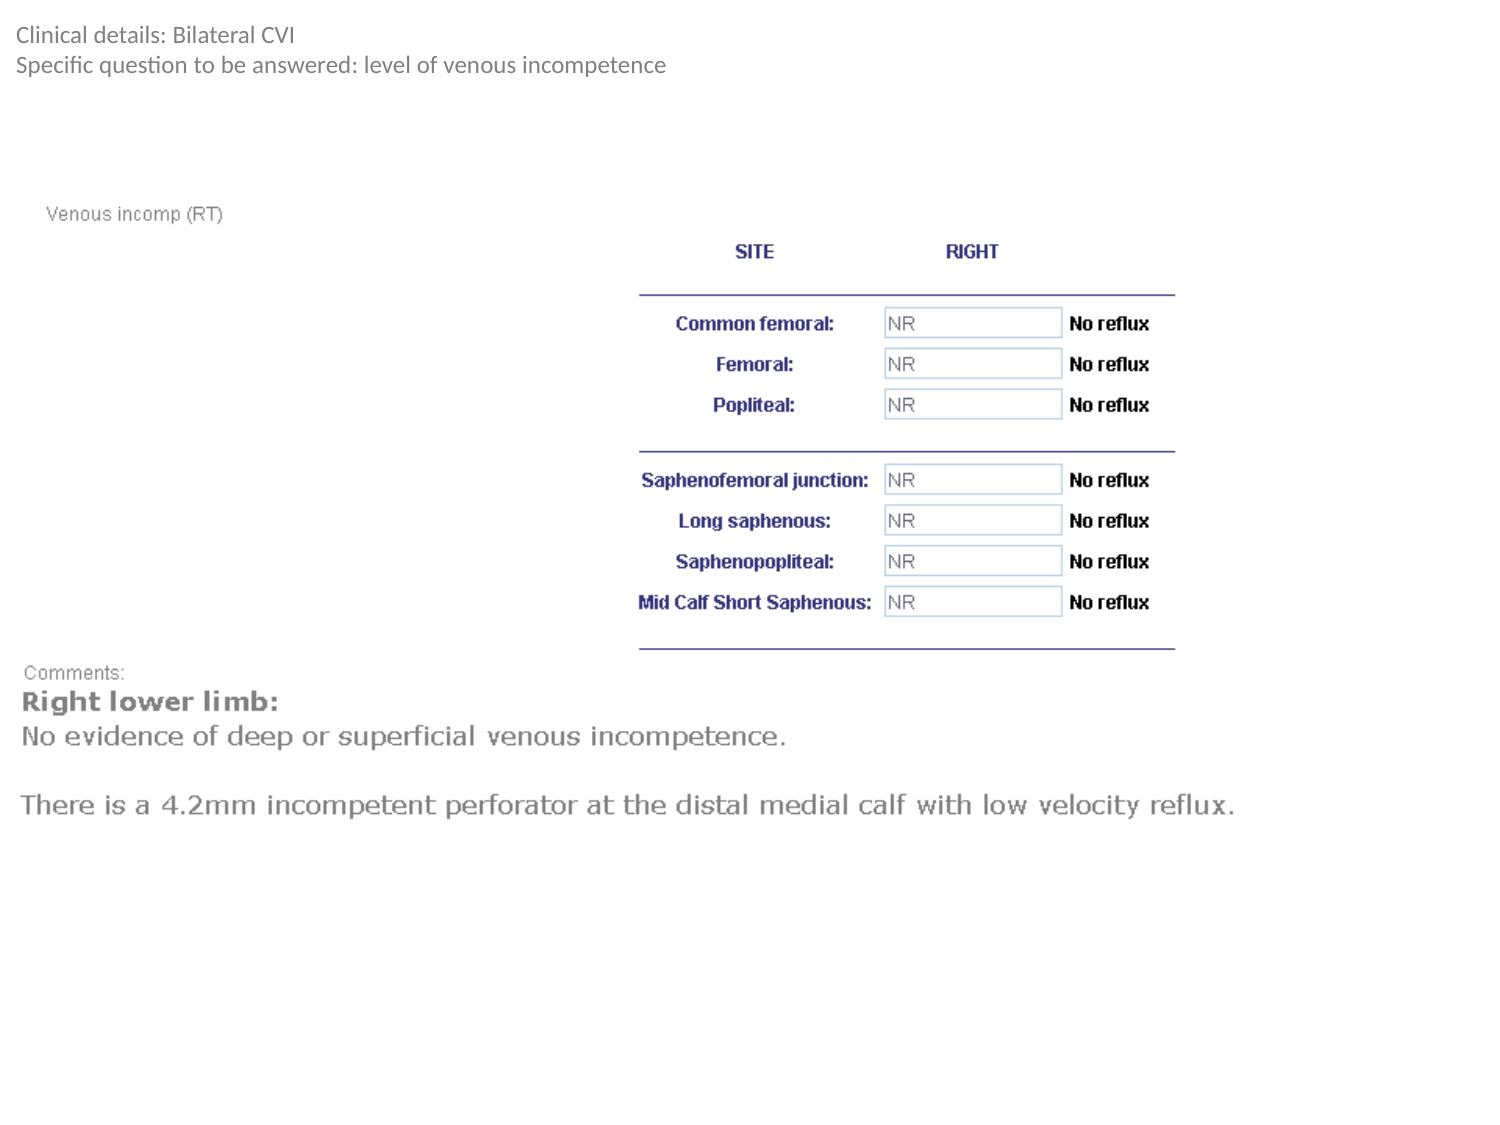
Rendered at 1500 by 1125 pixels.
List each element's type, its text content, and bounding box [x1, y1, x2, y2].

text_box Clinical details: Bilateral CVI Specific question to be answered: level of venous incompetence [1, 10, 1417, 86]
picture [18, 196, 1252, 849]
